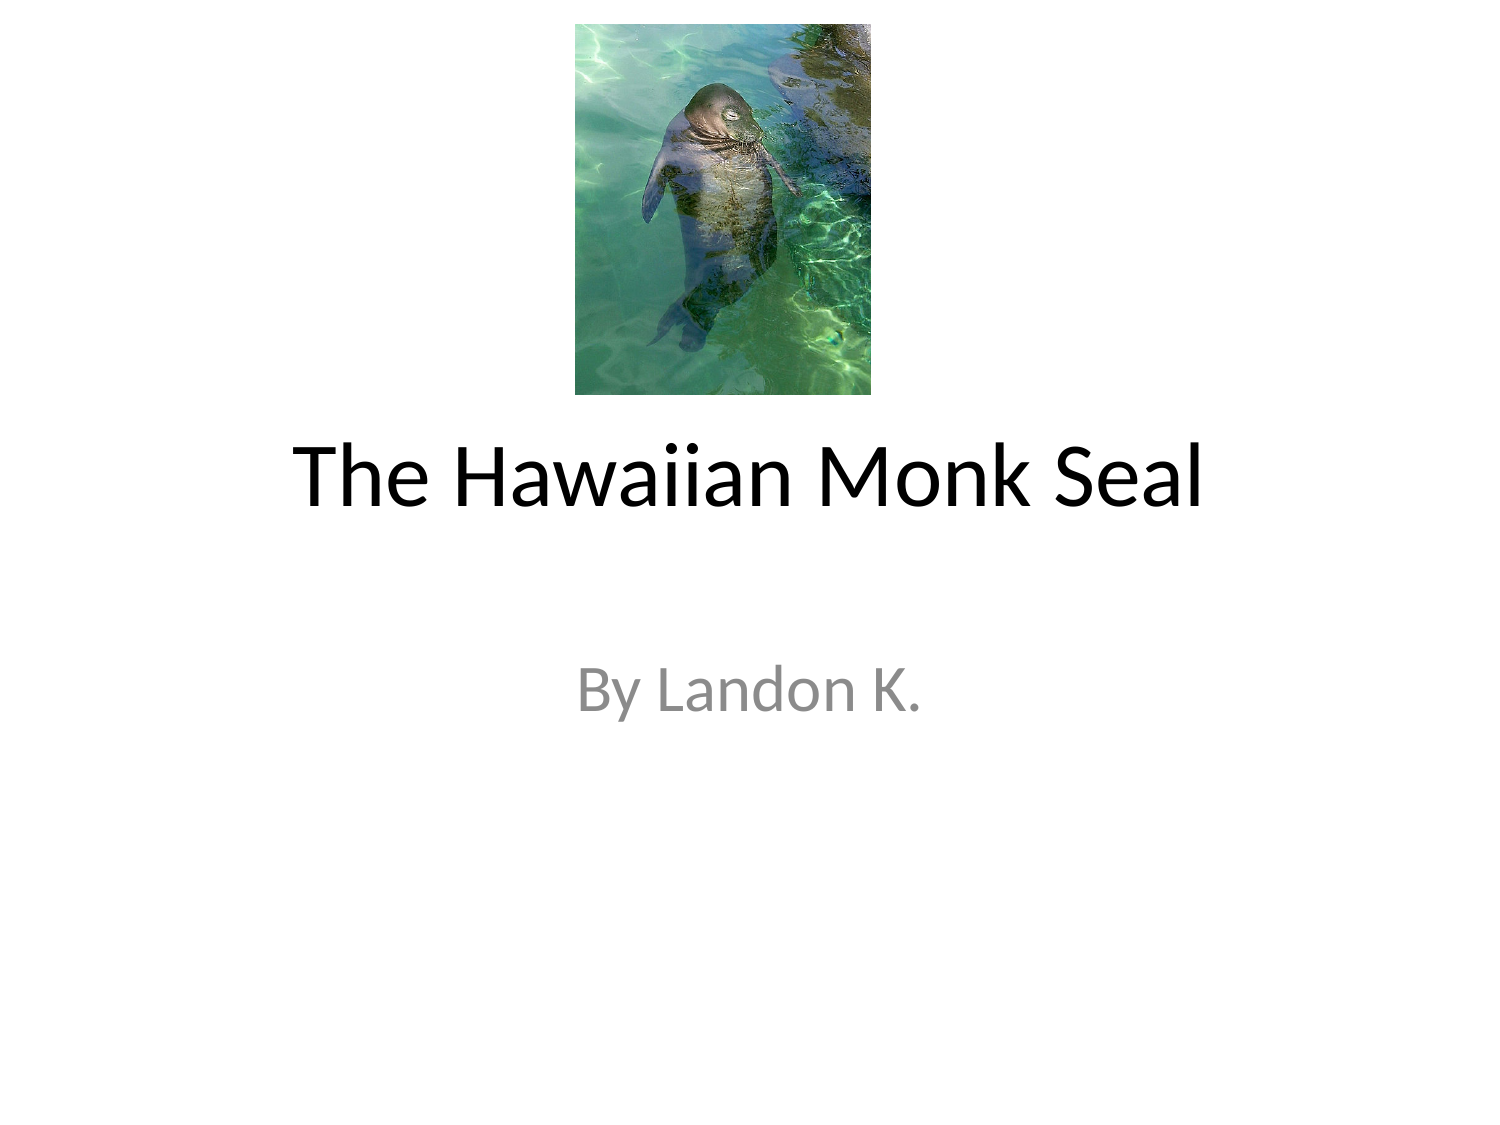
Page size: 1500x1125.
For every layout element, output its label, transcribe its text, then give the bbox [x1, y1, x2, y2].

title The Hawaiian Monk Seal [112, 349, 1388, 591]
picture [574, 24, 872, 396]
subtitle By Landon K. [225, 637, 1275, 925]
